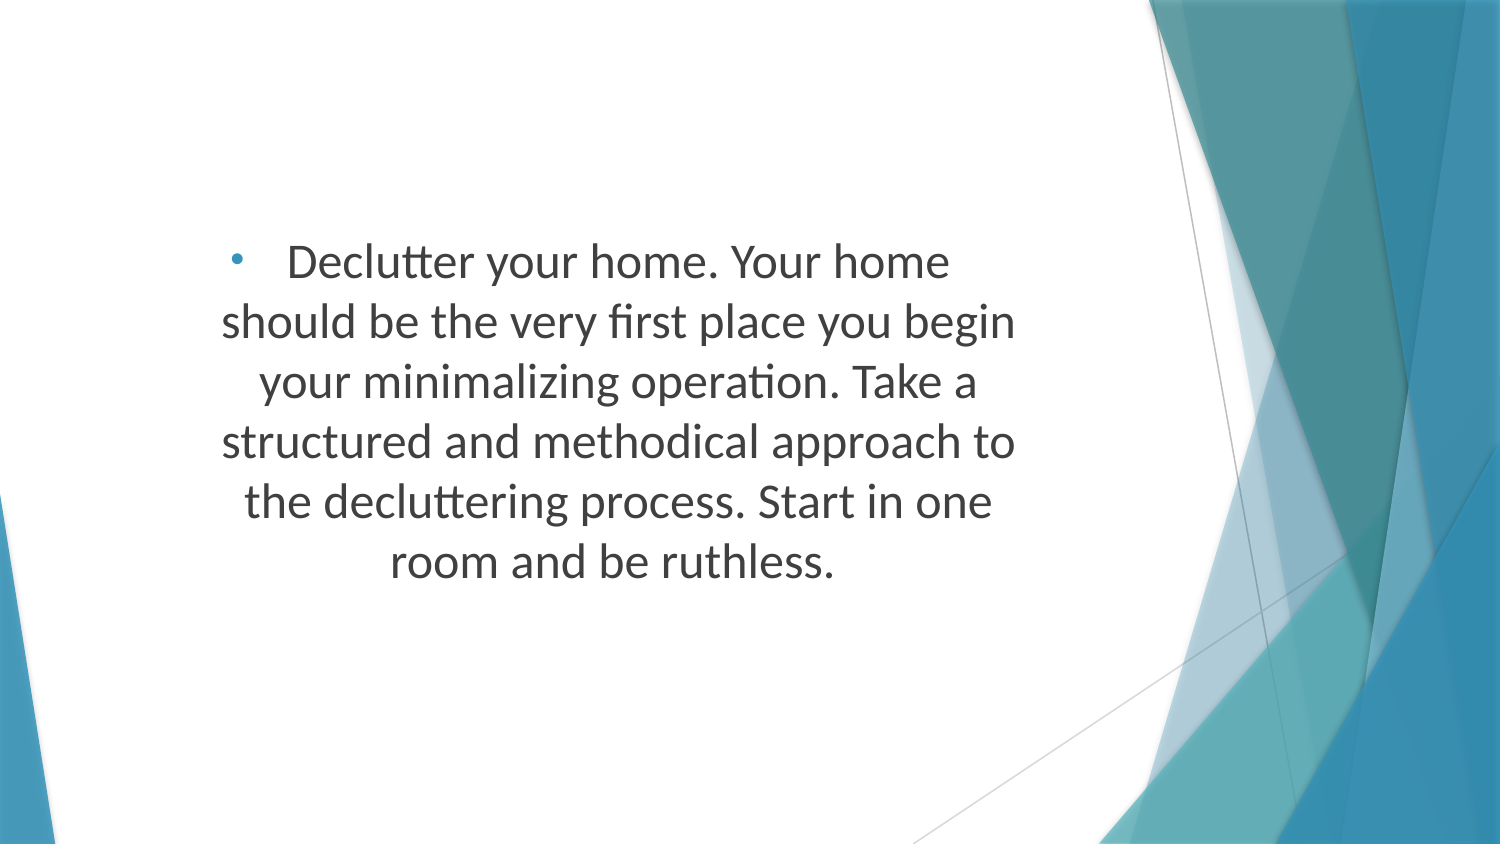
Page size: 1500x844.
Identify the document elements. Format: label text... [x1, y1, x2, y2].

list Declutter your home. Your home should be the very first place you begin your minimalizing operation. Take a structured and methodical approach to the decluttering process. Start in one room and be ruthless. [147, 221, 1034, 670]
